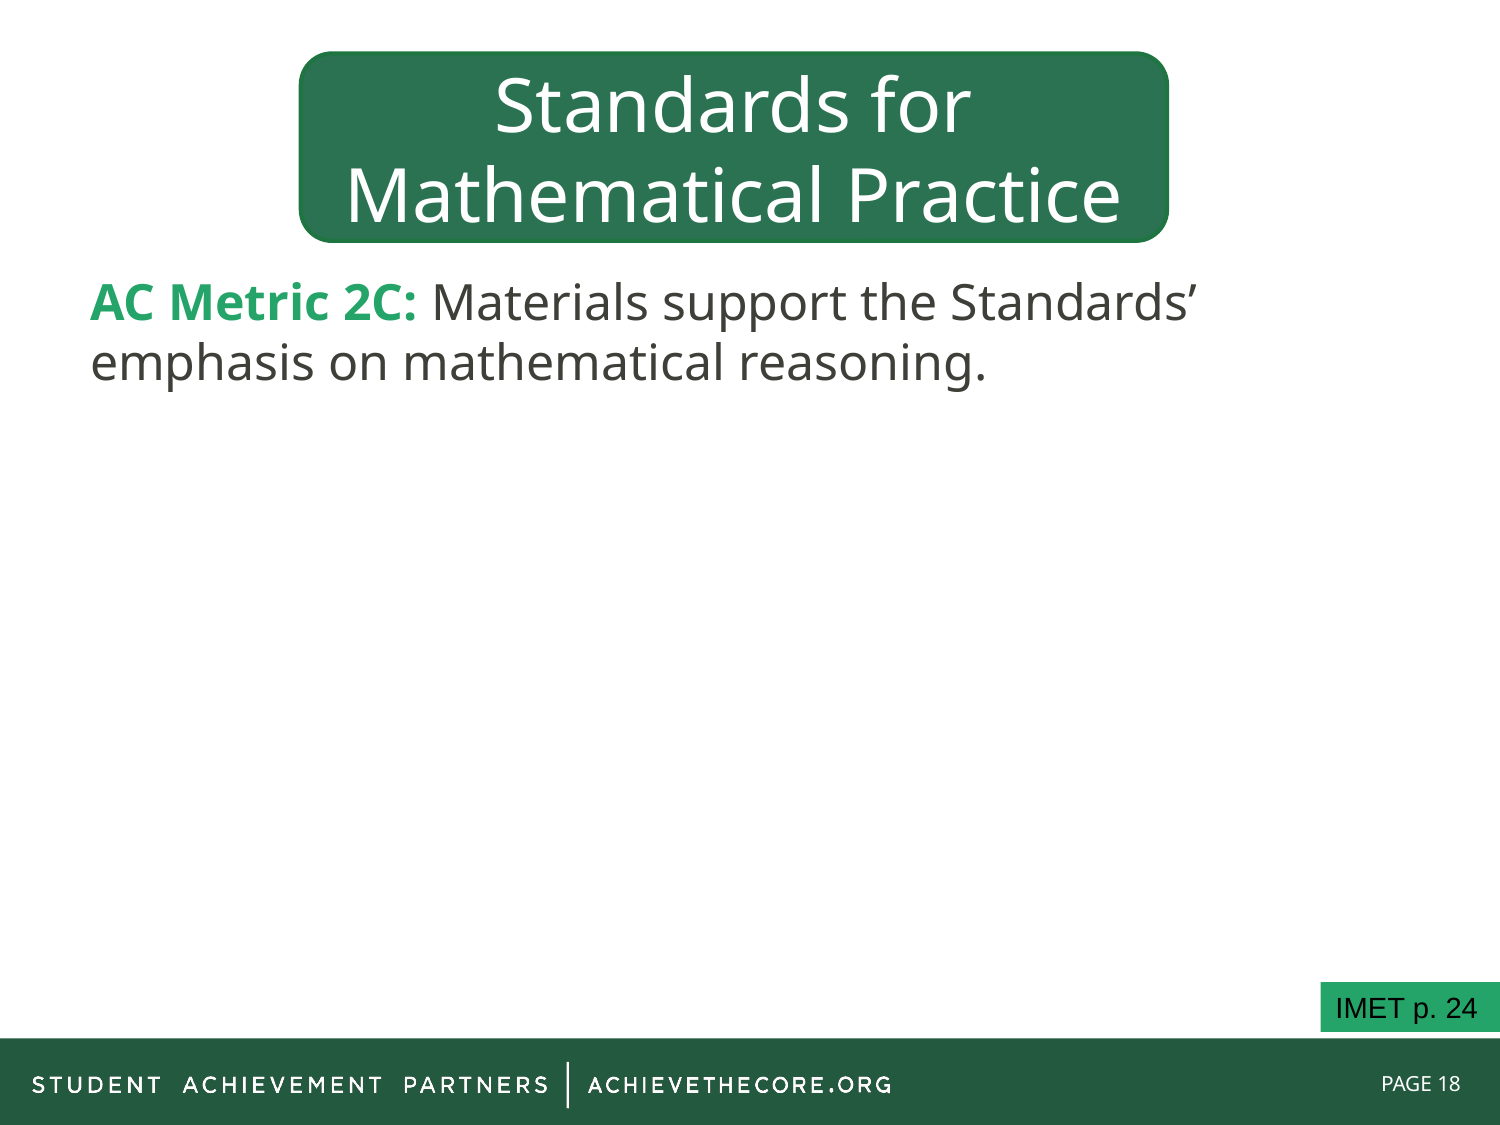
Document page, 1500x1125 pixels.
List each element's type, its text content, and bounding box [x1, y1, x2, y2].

text_box Standards for Mathematical Practice [300, 53, 1168, 241]
list AC Metric 2C: Materials support the Standards’ emphasis on mathematical reasoning. [75, 262, 1425, 1005]
picture [12, 1055, 911, 1112]
text_box IMET p. 24 [1320, 982, 1500, 1032]
